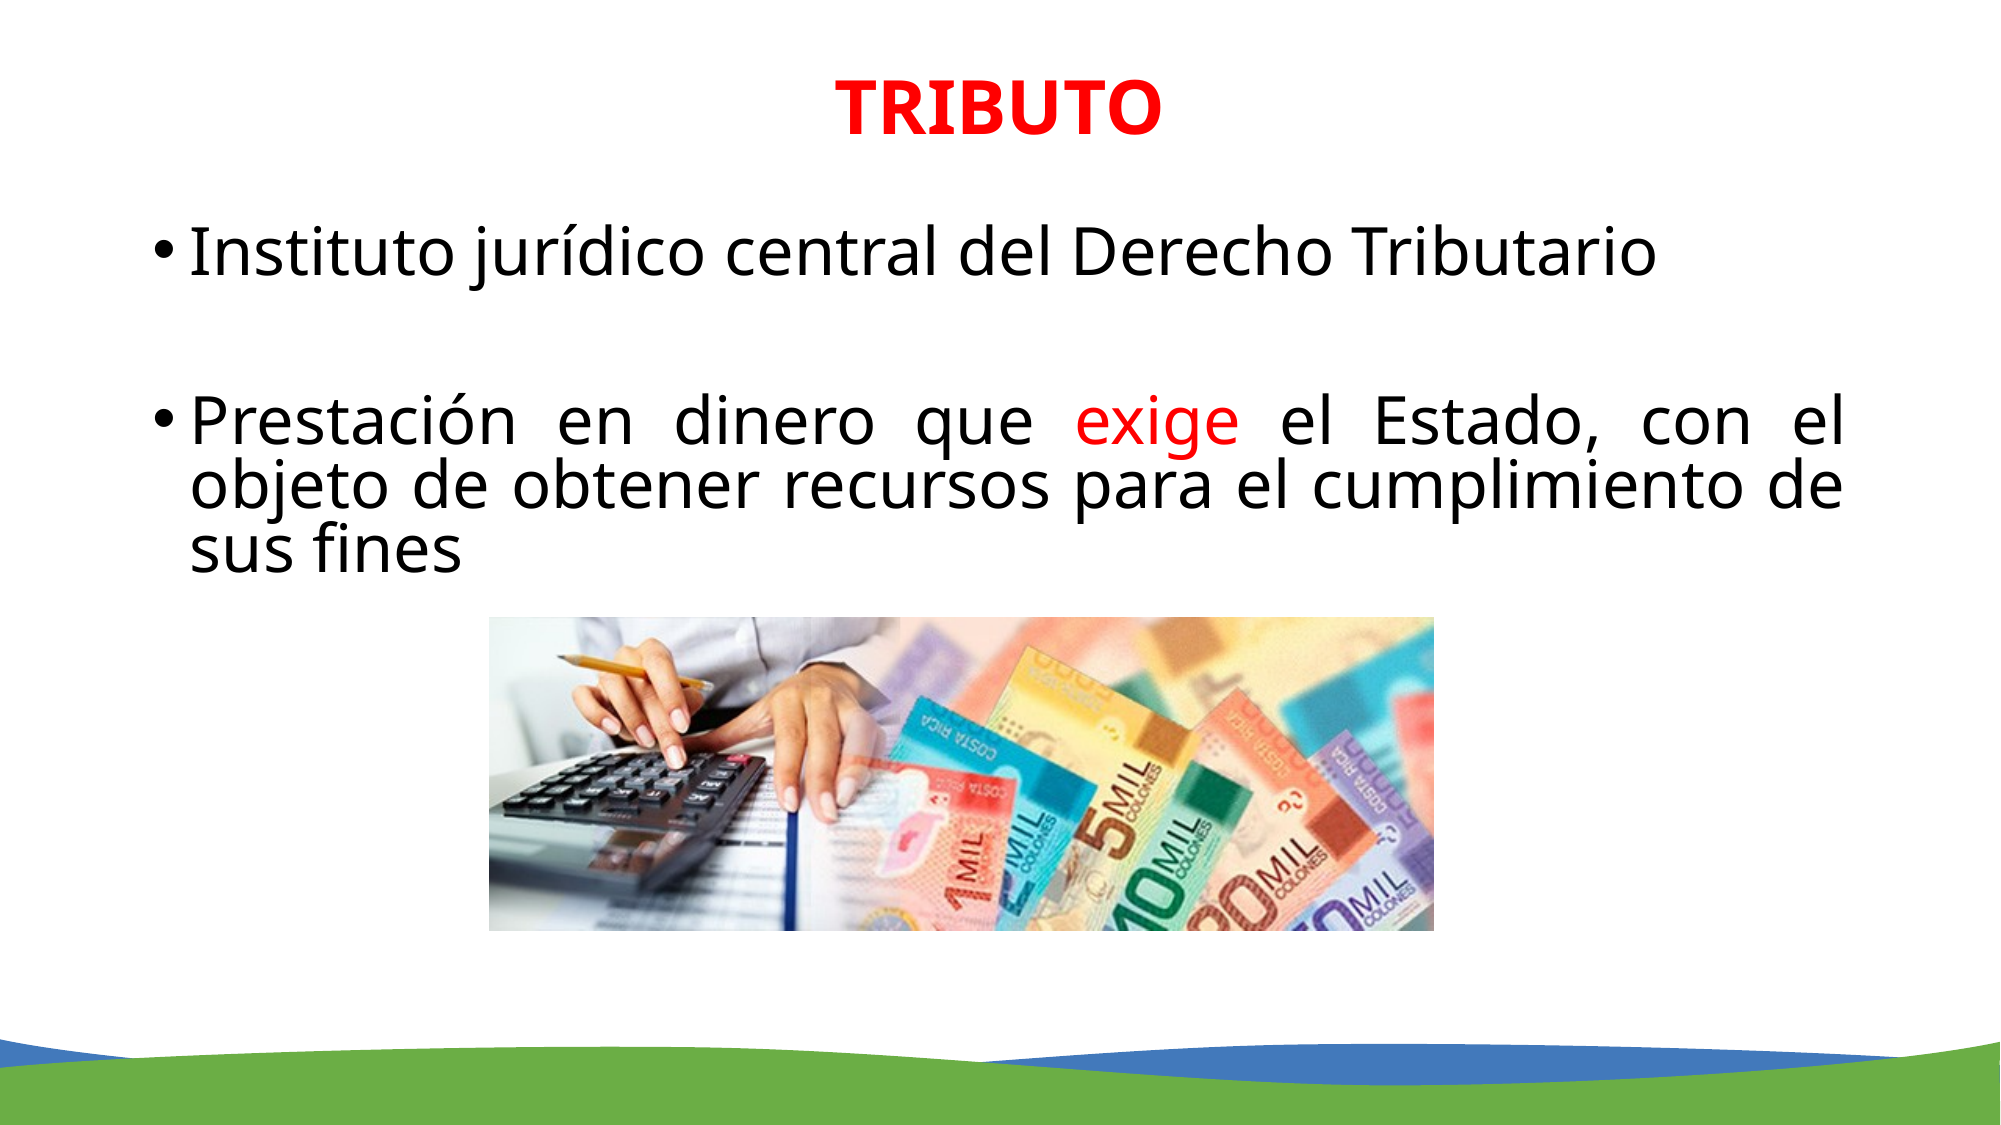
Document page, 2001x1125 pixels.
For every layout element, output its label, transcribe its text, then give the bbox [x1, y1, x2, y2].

list Instituto jurídico central del Derecho Tributario Prestación en dinero que exige el Estado, con el objeto de obtener recursos para el cumplimiento de sus fines [137, 216, 1863, 931]
picture [489, 617, 1434, 931]
title TRIBUTO [137, 59, 1863, 160]
